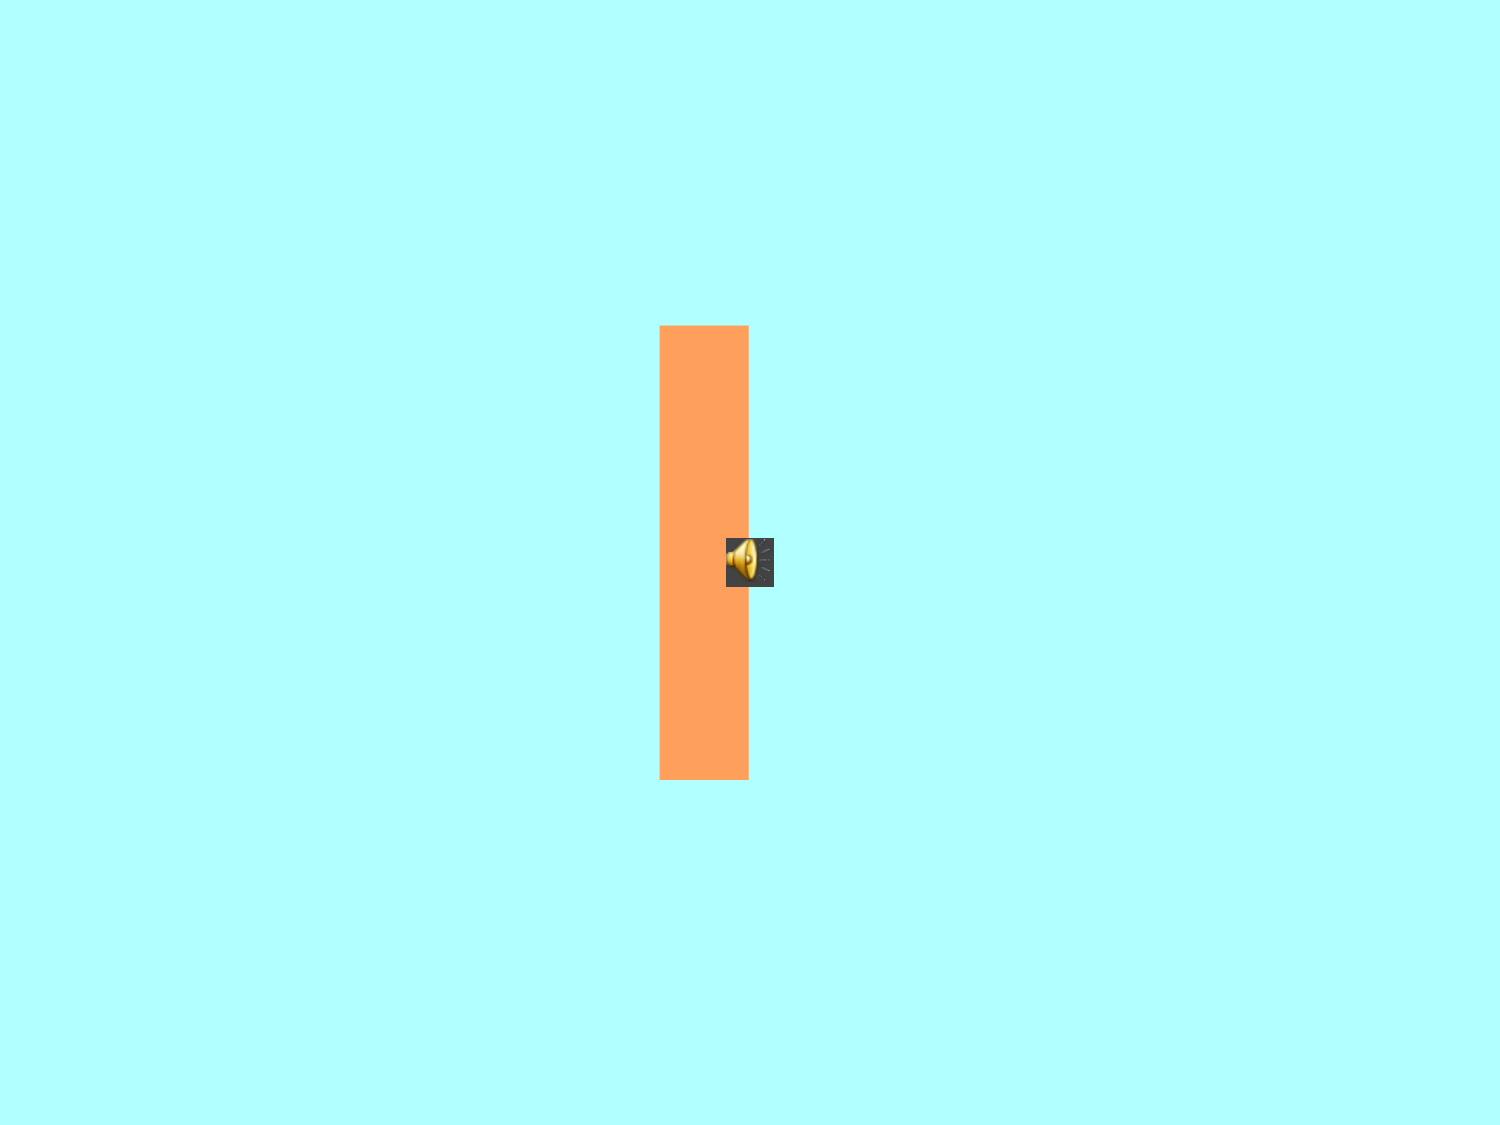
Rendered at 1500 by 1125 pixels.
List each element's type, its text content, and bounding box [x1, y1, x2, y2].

picture [724, 537, 776, 588]
text_box l [598, 174, 811, 908]
